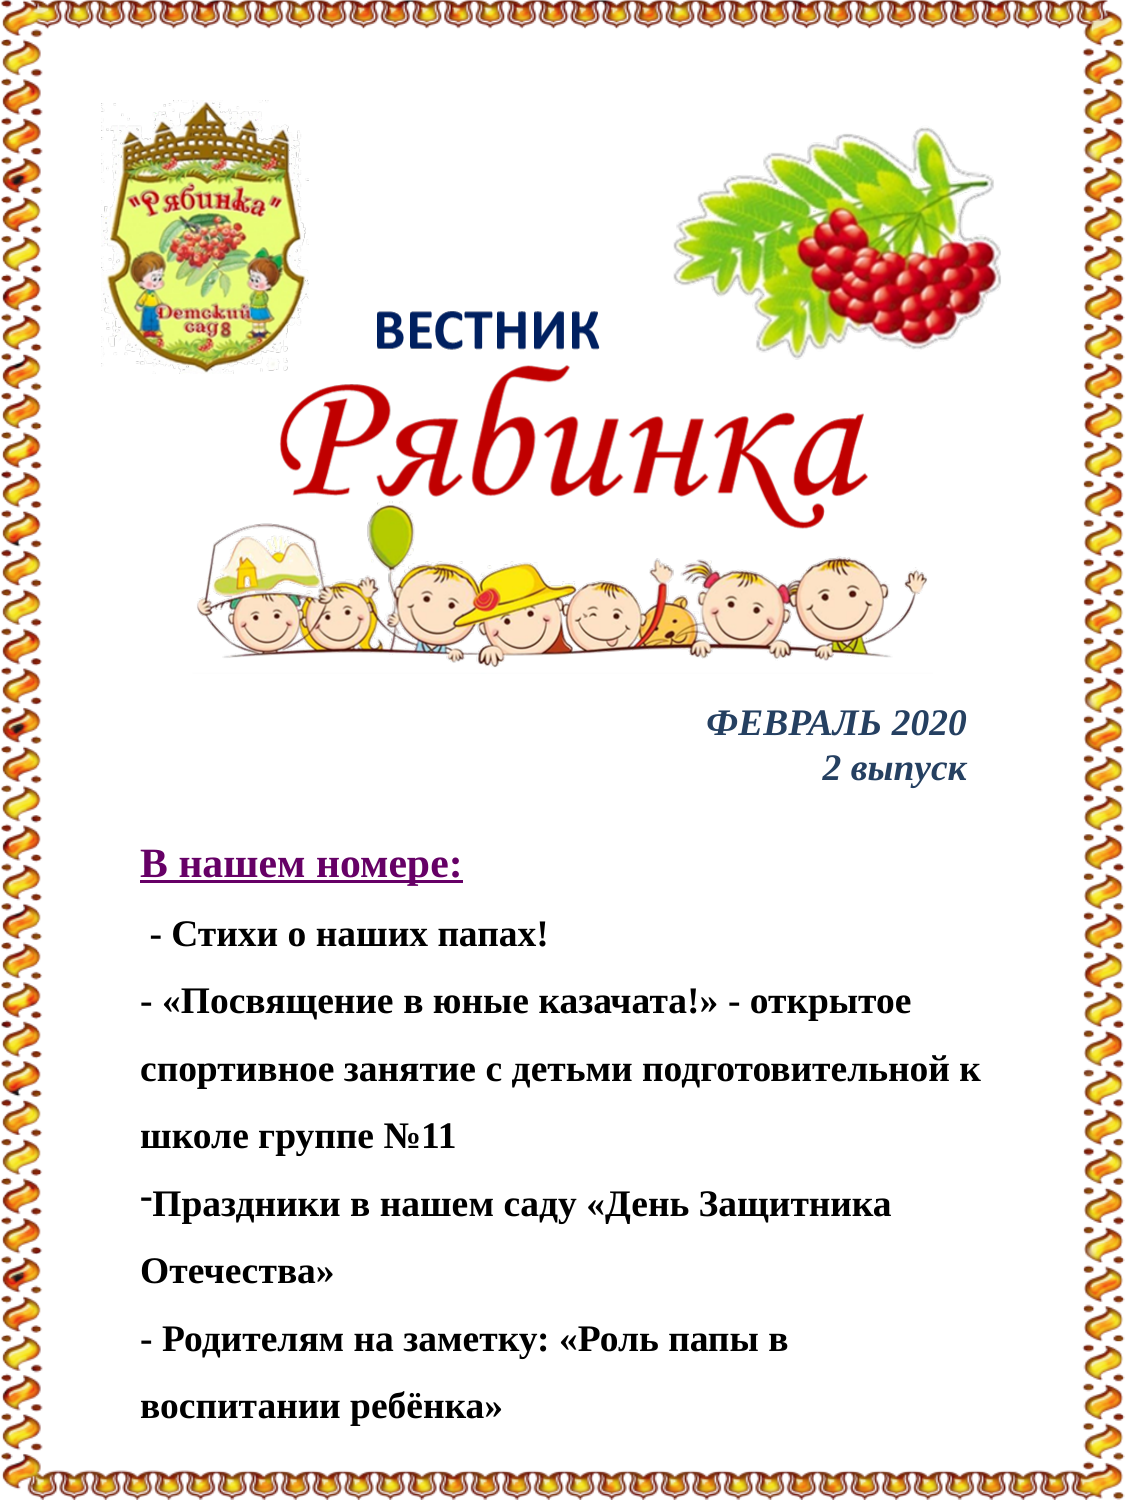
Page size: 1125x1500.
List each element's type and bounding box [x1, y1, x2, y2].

text_box [0, 0, 1125, 1500]
